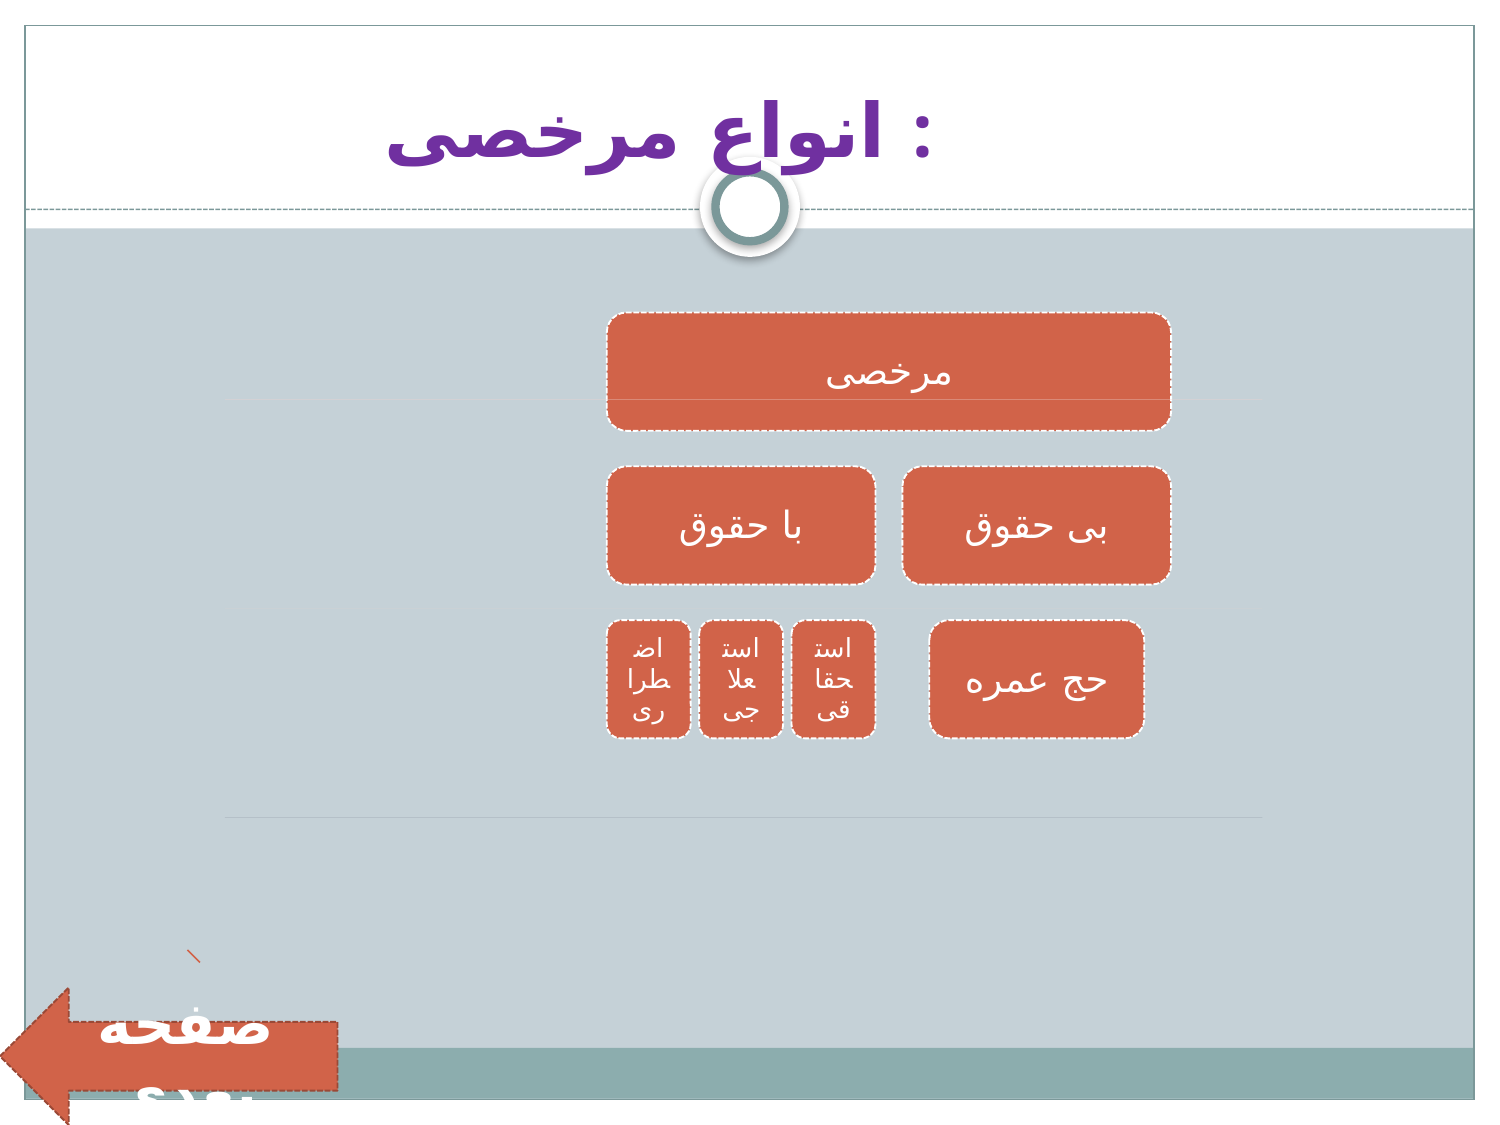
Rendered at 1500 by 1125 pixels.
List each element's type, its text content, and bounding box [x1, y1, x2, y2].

text_box انواع مرخصی : [369, 74, 949, 180]
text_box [224, 312, 1263, 905]
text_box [187, 949, 201, 963]
text_box صفحه بعدی [0, 987, 339, 1125]
